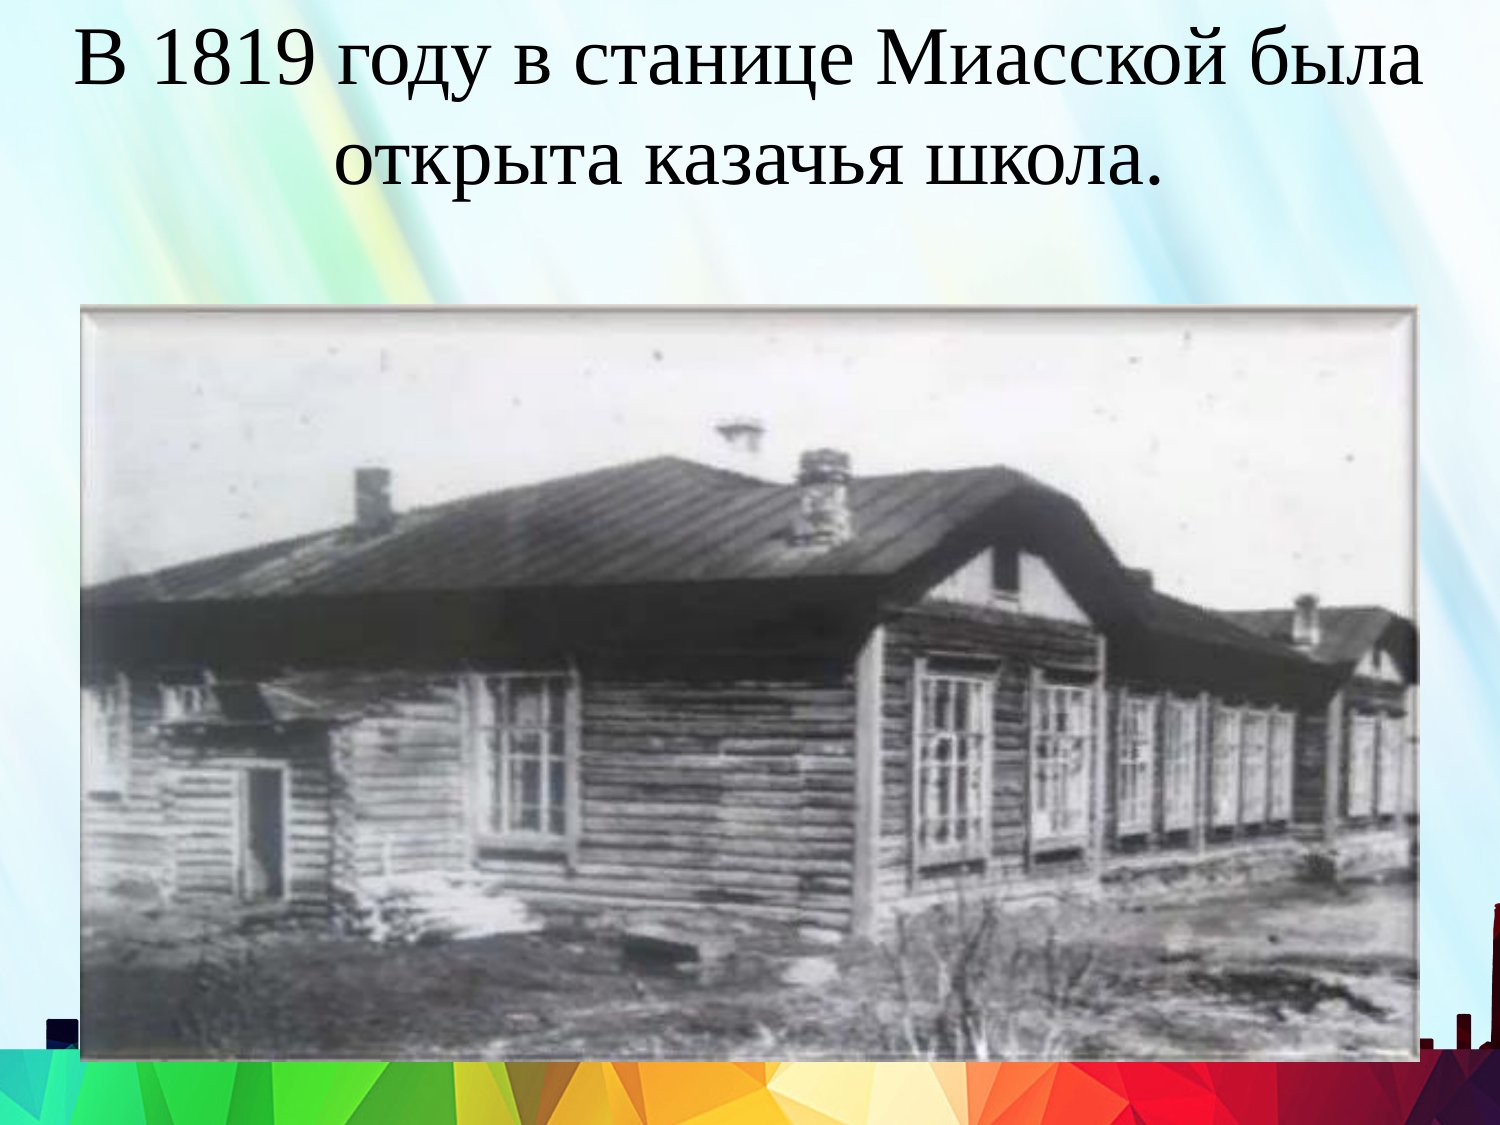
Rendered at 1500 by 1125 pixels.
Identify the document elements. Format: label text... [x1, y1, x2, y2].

picture [0, 209, 1500, 1125]
text_box В 1819 году в станице Миасской была открыта казачья школа. [0, 0, 1500, 209]
